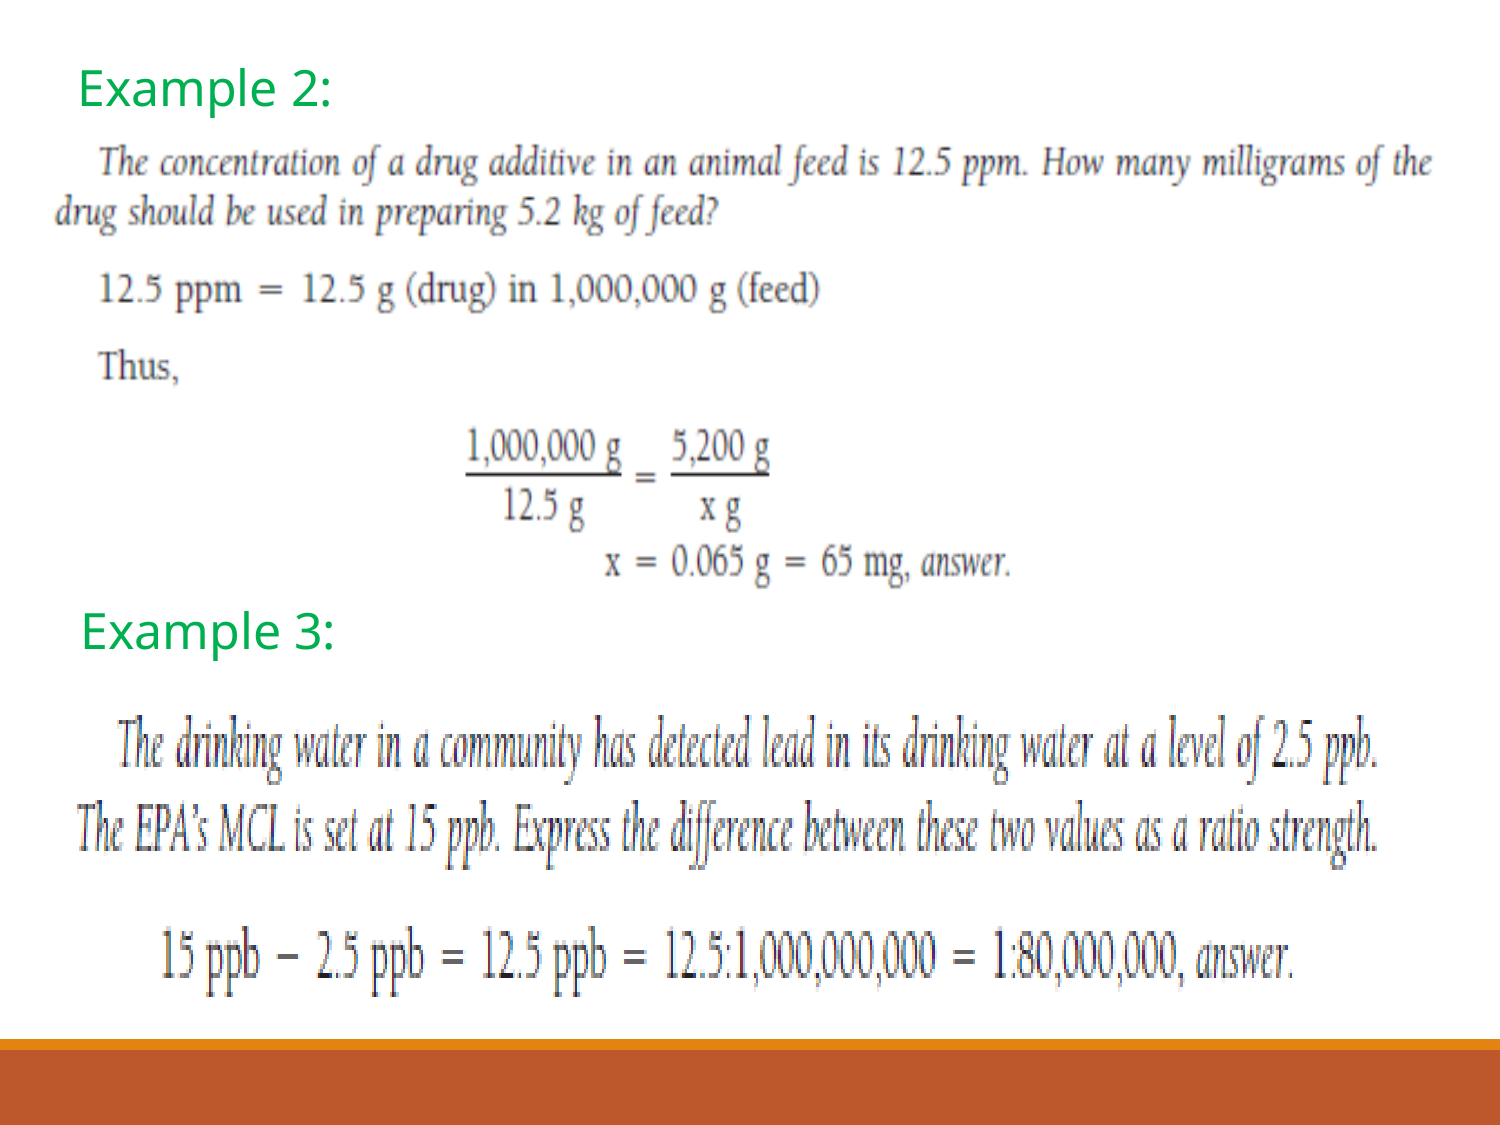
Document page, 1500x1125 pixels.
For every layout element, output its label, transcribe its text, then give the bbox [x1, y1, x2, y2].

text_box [41, 132, 1459, 596]
text_box Example 2: [62, 49, 463, 125]
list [65, 686, 1414, 1012]
text_box Example 3: [65, 603, 466, 667]
